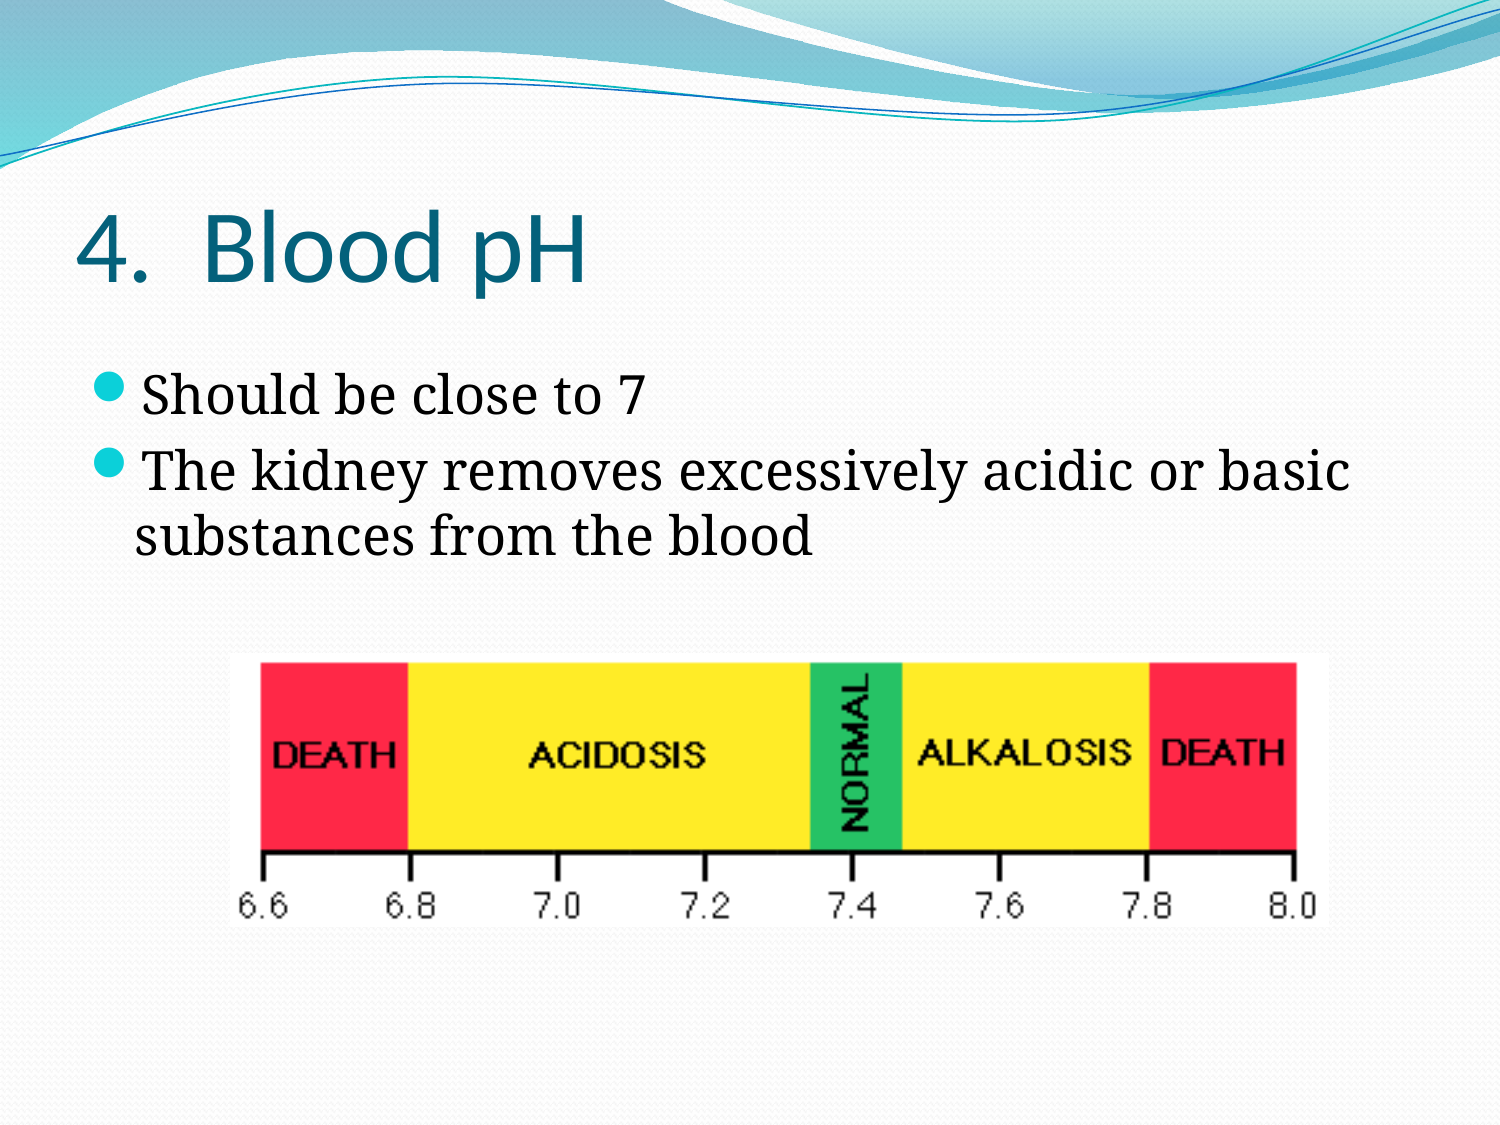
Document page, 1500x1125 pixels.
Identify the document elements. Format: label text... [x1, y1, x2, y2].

title 4. Blood pH [75, 115, 1425, 303]
picture [229, 653, 1329, 927]
list Should be close to 7 The kidney removes excessively acidic or basic substances from the blood [75, 317, 1425, 1038]
